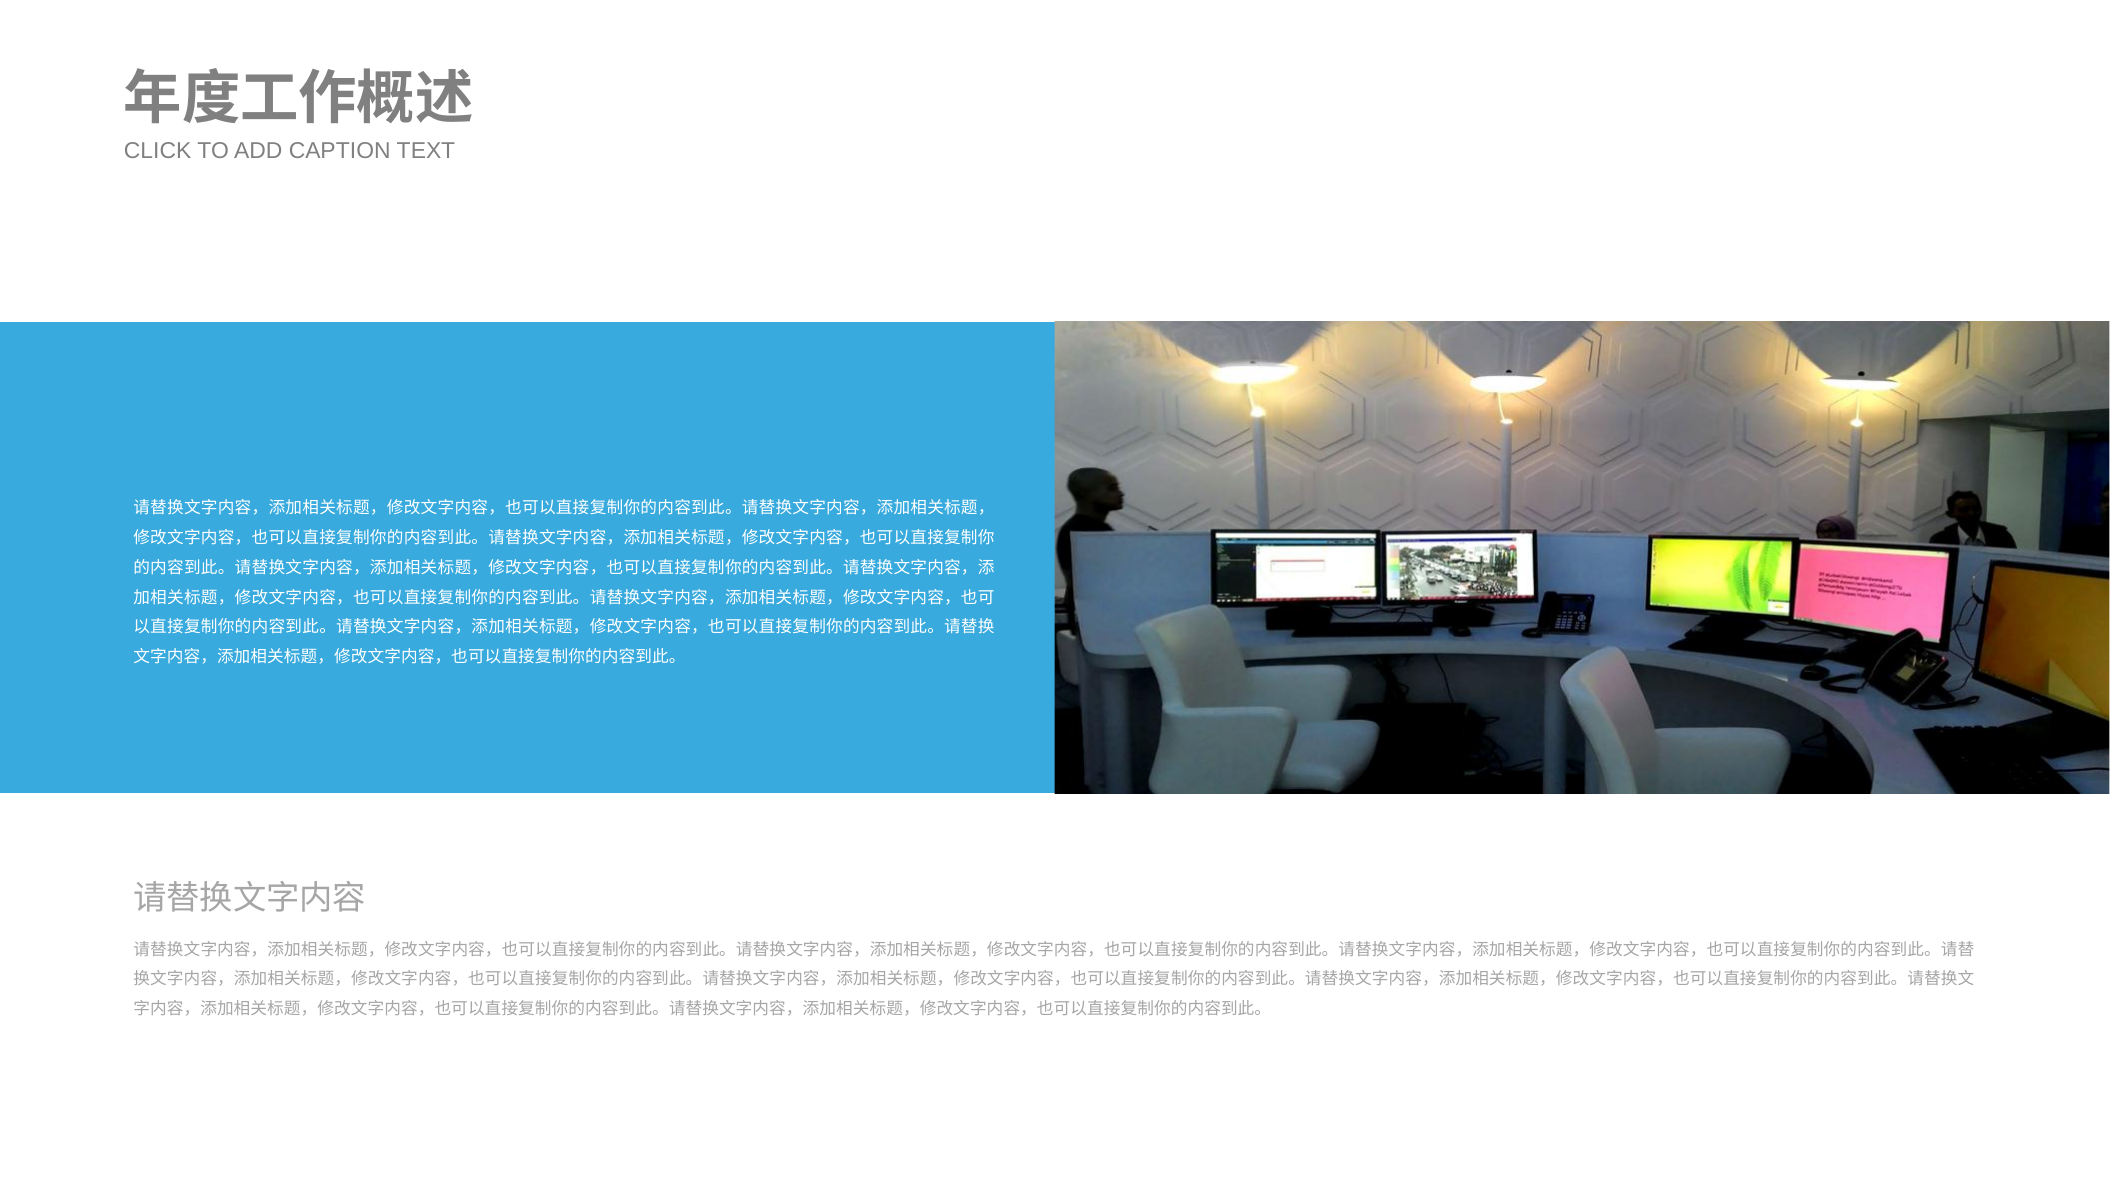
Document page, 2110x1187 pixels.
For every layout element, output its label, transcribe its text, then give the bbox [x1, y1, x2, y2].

text_box [1054, 321, 2110, 794]
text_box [133, 876, 1977, 1020]
text_box 年度工作概述 [123, 60, 503, 131]
text_box 请替换文字内容，添加相关标题，修改文字内容，也可以直接复制你的内容到此。请替换文字内容，添加相关标题，修改文字内容，也可以直接复制你的内容到此。请替换文字内容，添加相关标题，修改文字内容，也可以直接复制你的内容到此。请替换文字内容，添加相关标题，修改文字内容，也可以直接复制你的内容到此。请替换文字内容，添加相关标题，修改文字内容，也可以直接复制你的内容到此。请替换文字内容，添加相关标题，修改文字内容，也可以直接复制你的内容到此。请替换文字内容，添加相关标题，修改文字内容，也可以直接复制你的内容到此。请替换文字内容，添加相关标题，修改文字内容，也可以直接复制你的内容到此。 [133, 486, 996, 667]
text_box CLICK TO ADD CAPTION TEXT [123, 135, 503, 163]
text_box [0, 321, 1054, 794]
